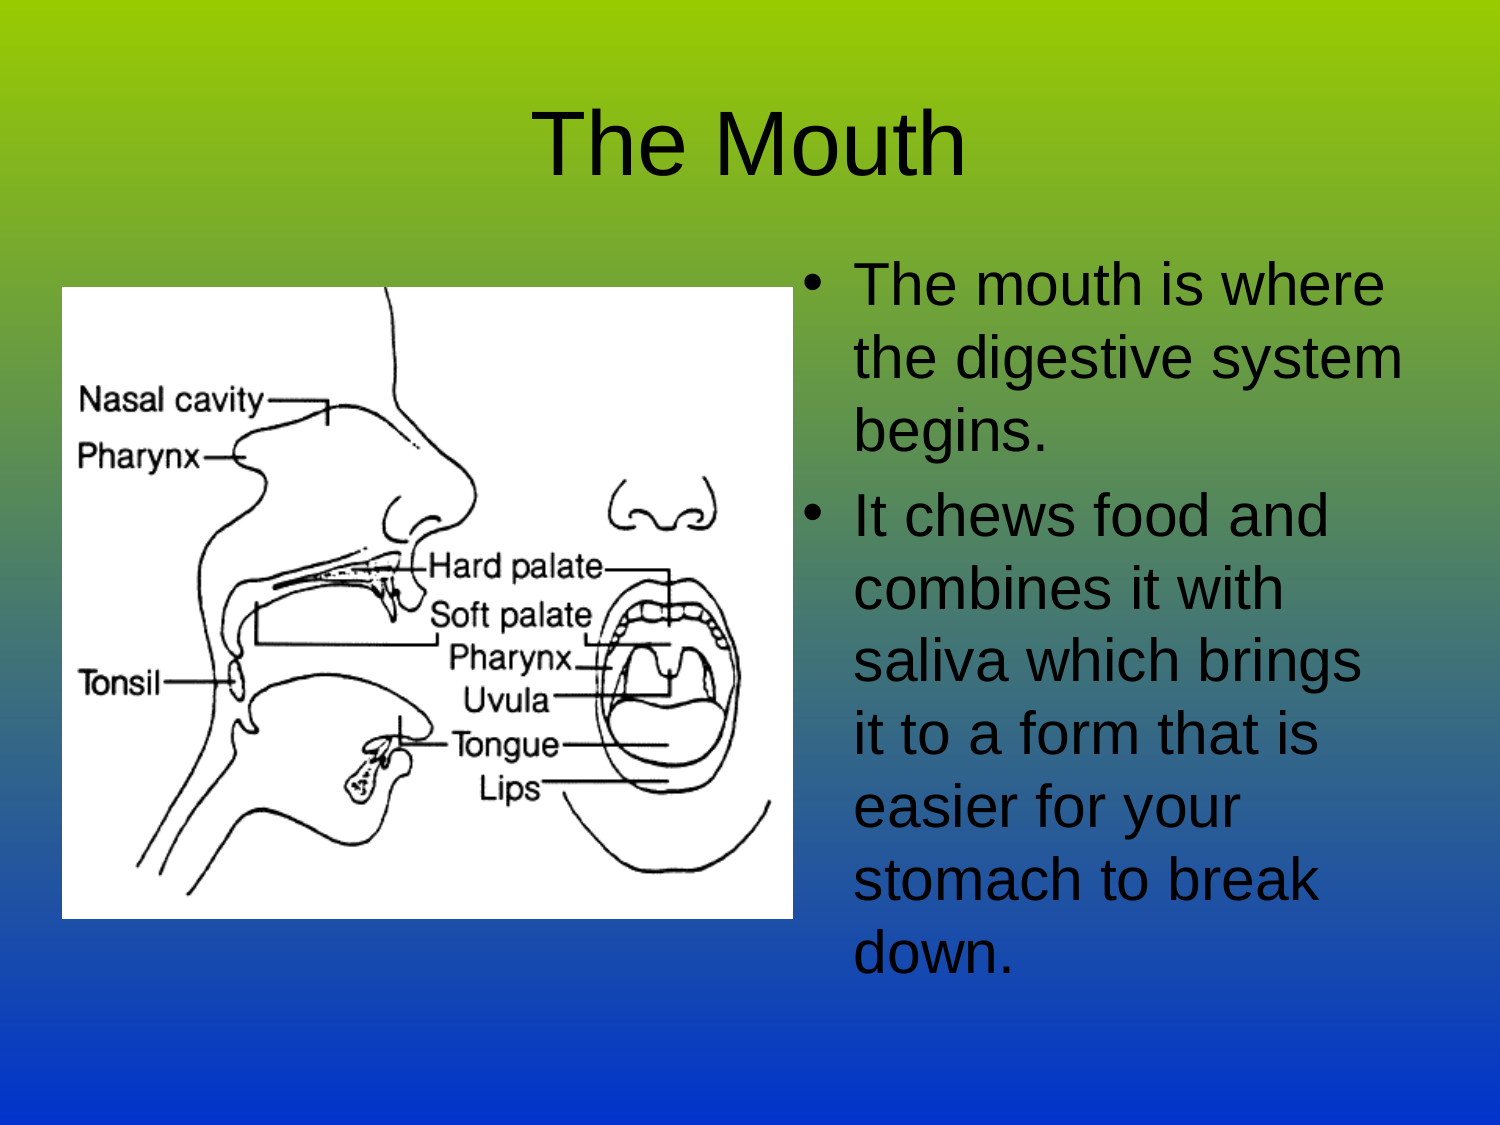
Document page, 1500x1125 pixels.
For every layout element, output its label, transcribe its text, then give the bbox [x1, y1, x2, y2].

list The mouth is where the digestive system begins. It chews food and combines it with saliva which brings it to a form that is easier for your stomach to break down. [787, 237, 1426, 1006]
title The Mouth [74, 44, 1426, 233]
picture [62, 287, 793, 919]
